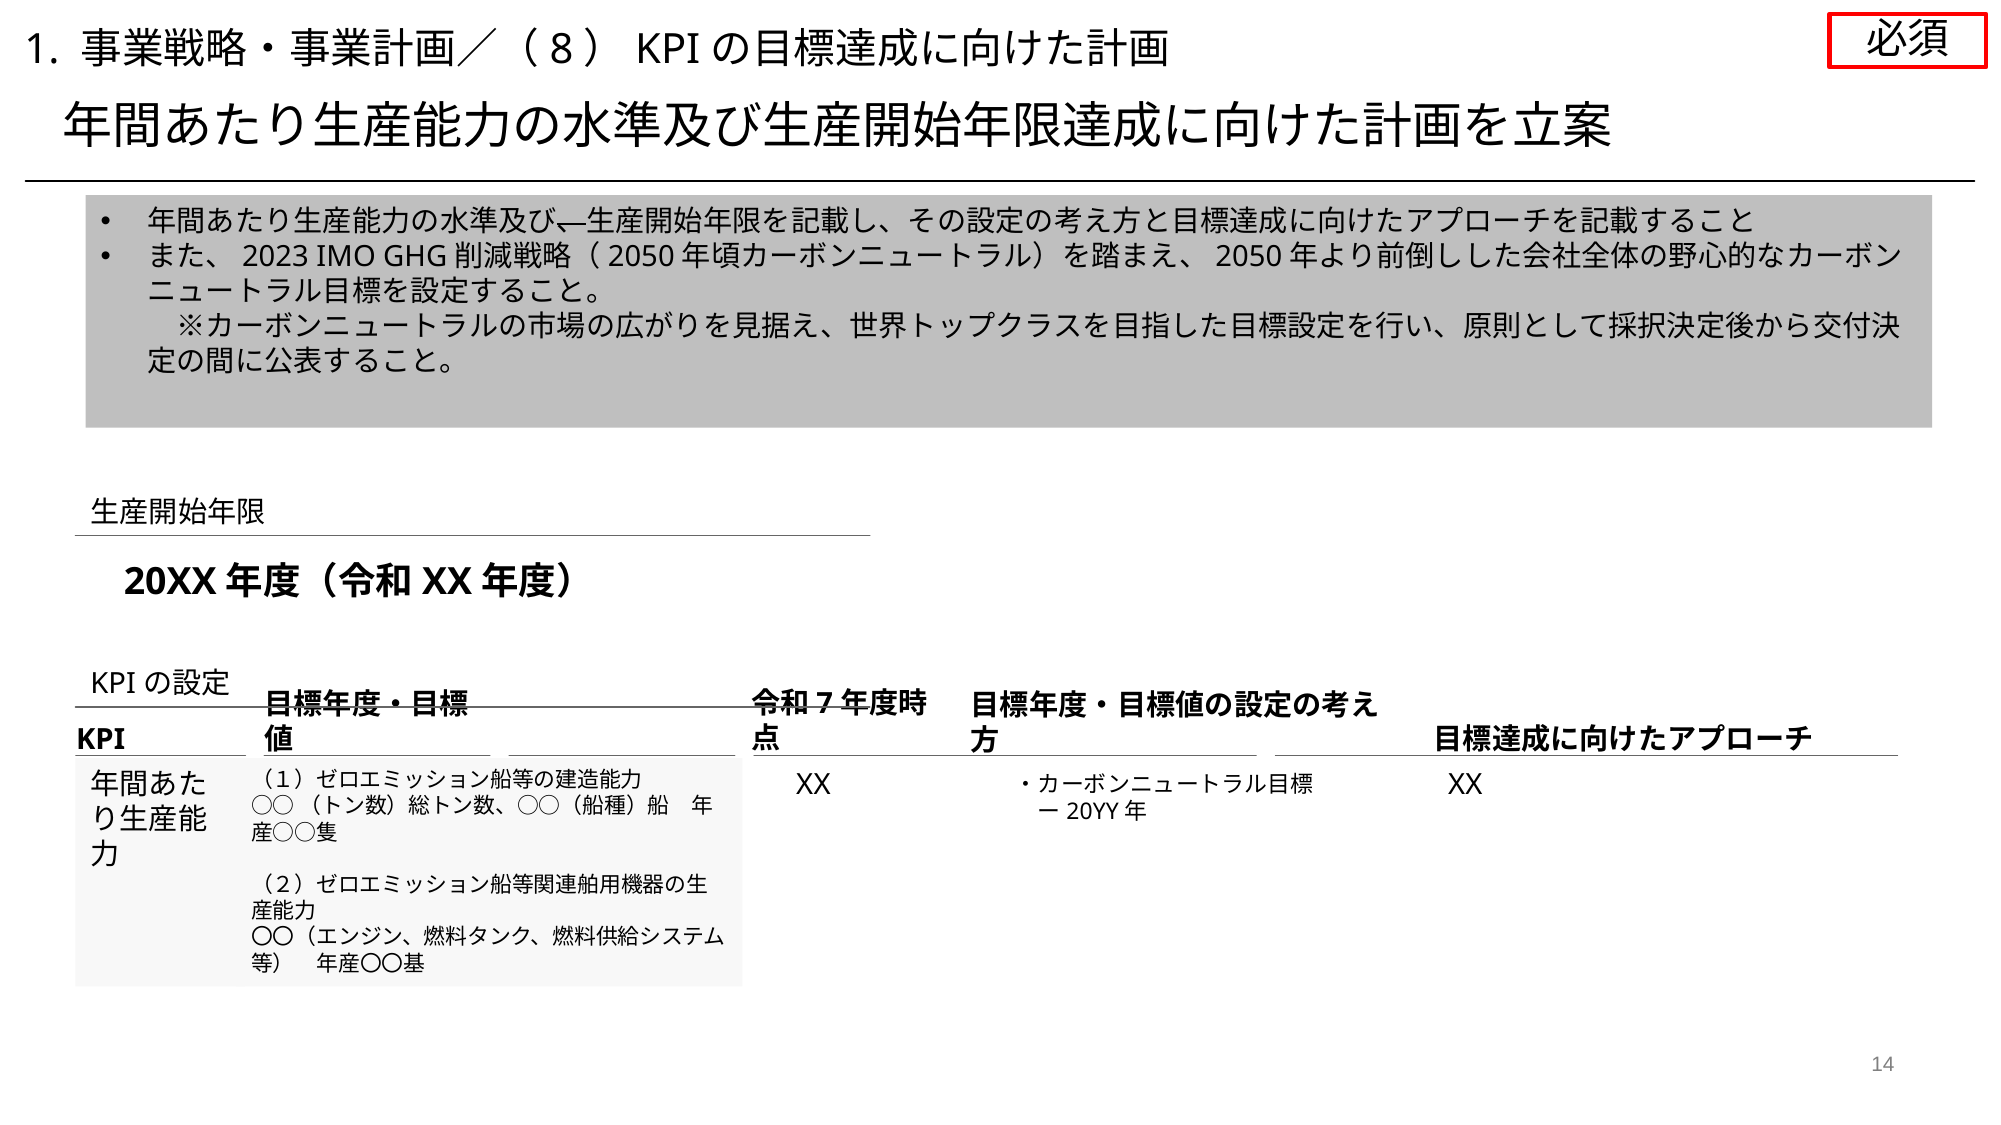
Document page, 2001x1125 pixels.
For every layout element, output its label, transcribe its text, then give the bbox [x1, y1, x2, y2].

text_box 必須 [1829, 13, 1986, 68]
text_box 年間あたり生産能力の水準及び、生産開始年限を記載し、その設定の考え方と目標達成に向けたアプローチを記載すること また、2023 IMO GHG削減戦略（2050年頃カーボンニュートラル）を踏まえ、2050年より前倒しした会社全体の野心的なカーボンニュートラル目標を設定すること。 ※カーボンニュートラルの市場の広がりを見据え、世界トップクラスを目指した目標設定を行い、原則として採択決定後から交付決定の間に公表すること。 [85, 194, 1933, 428]
text_box 生産開始年限 [75, 488, 871, 533]
text_box 1. 事業戦略・事業計画／（8）KPIの目標達成に向けた計画 [24, 28, 1818, 74]
text_box ・カーボンニュートラル目標 ー20YY年 [999, 761, 1436, 1029]
text_box 目標年度・目標値 [263, 708, 491, 757]
text_box 年間あたり生産能力 [75, 757, 235, 987]
text_box 20XX年度（令和XX年度） [108, 549, 645, 618]
text_box 目標年度・目標値の設定の考え方 [970, 719, 1407, 765]
text_box XX [780, 757, 999, 930]
text_box XX [1432, 757, 1898, 930]
text_box 目標達成に向けたアプローチ [1433, 692, 1898, 754]
text_box KPI [75, 708, 246, 754]
text_box 年間あたり生産能力の水準及び生産開始年限達成に向けた計画を立案 [62, 100, 1908, 155]
text_box （１）ゼロエミッション船等の建造能力 ○○（トン数）総トン数、○○（船種）船 年産○○隻 （２）ゼロエミッション船等関連舶用機器の生産能力 〇〇（エンジン、燃料タンク、燃料供給システム等） 年産〇〇基 [235, 757, 743, 987]
text_box 令和7年度時点 [750, 696, 956, 763]
text_box KPIの設定 [75, 660, 871, 705]
